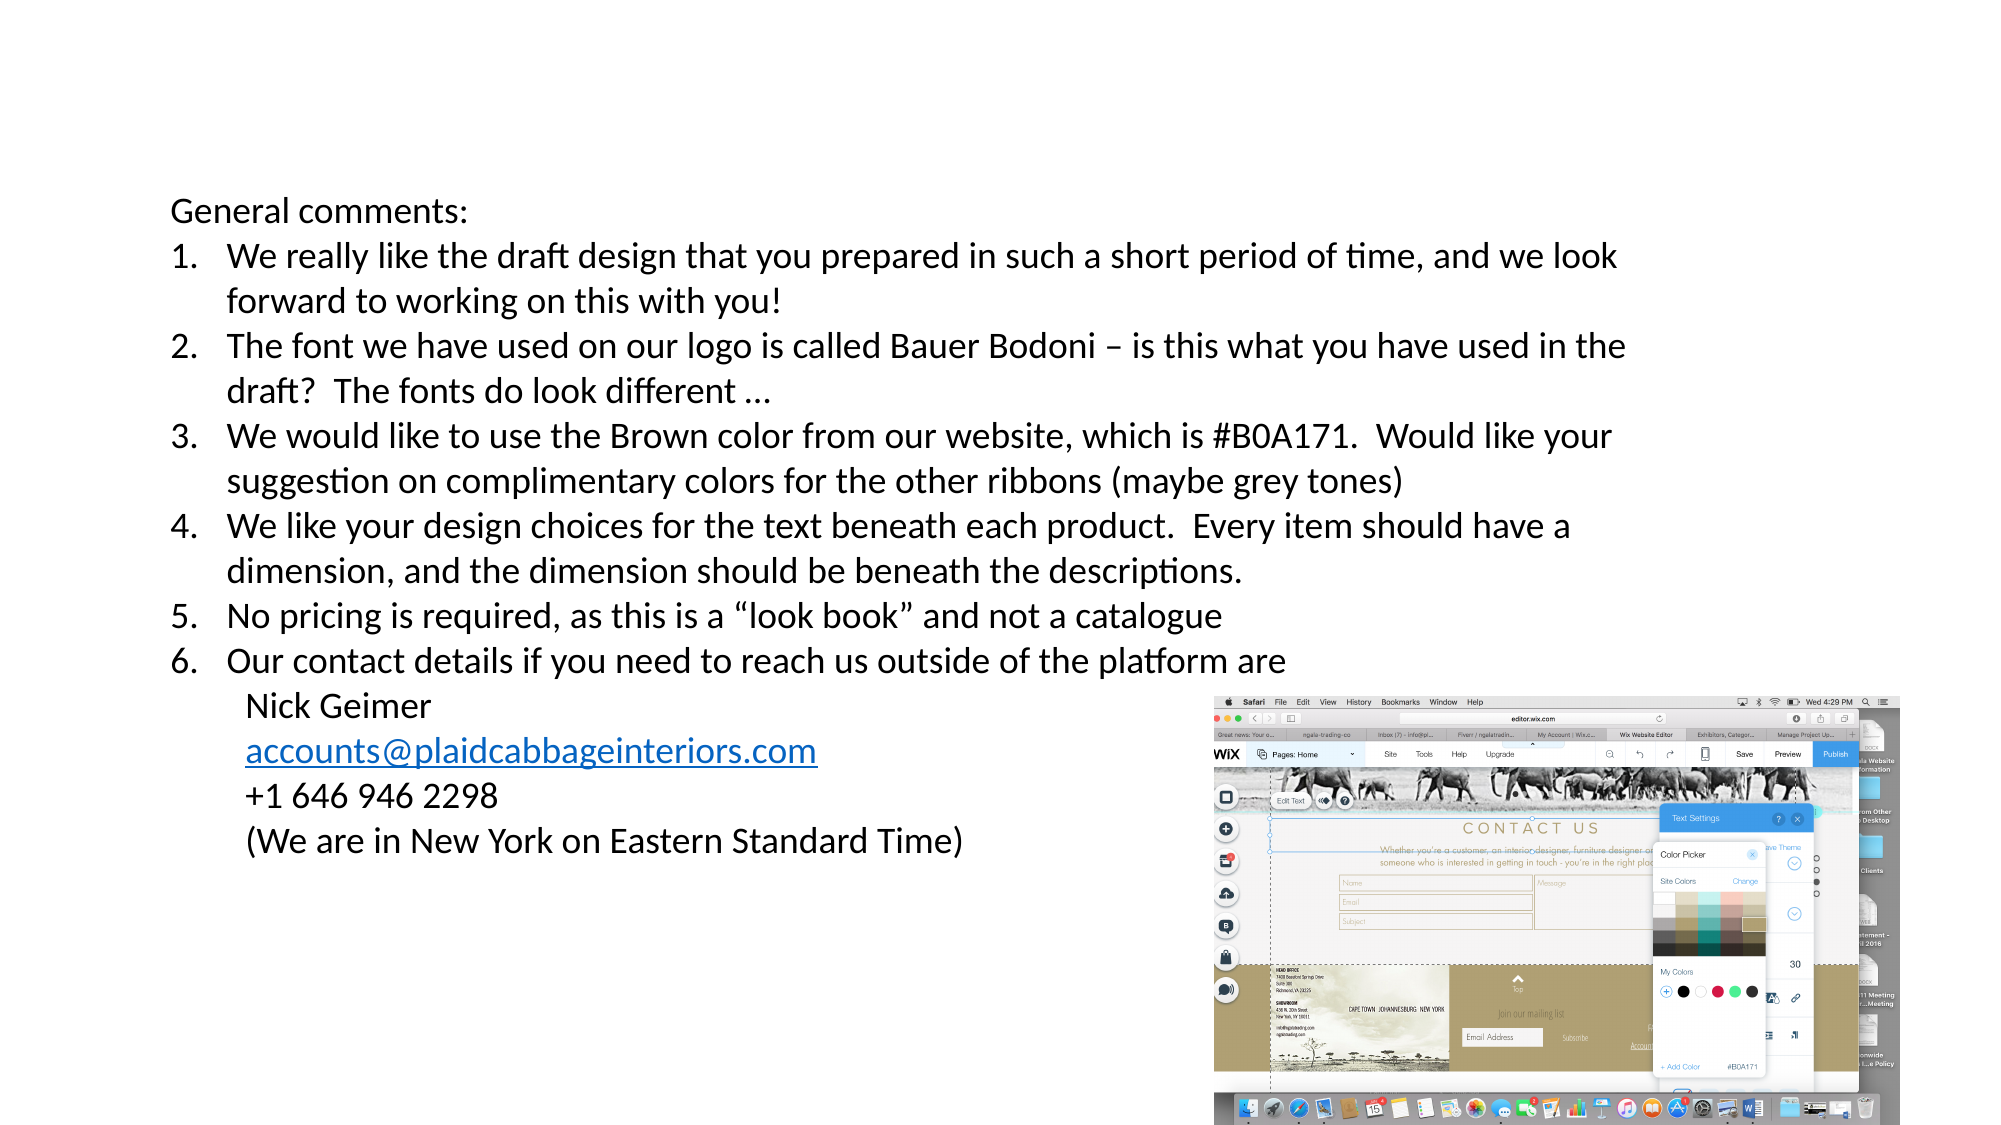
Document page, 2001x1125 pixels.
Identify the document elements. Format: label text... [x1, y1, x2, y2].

text_box General comments: We really like the draft design that you prepared in such a short period of time, and we look forward to working on this with you! The font we have used on our logo is called Bauer Bodoni – is this what you have used in the draft? The fonts do look different … We would like to use the Brown color from our website, which is #B0A171. Would like your suggestion on complimentary colors for the other ribbons (maybe grey tones) We like your design choices for the text beneath each product. Every item should have a dimension, and the dimension should be beneath the descriptions. No pricing is required, as this is a “look book” and not a catalogue Our contact details if you need to reach us outside of the platform are Nick Geimer accounts@plaidcabbageinteriors.com +1 646 946 2298 (We are in New York on Eastern Standard Time) [155, 178, 1672, 285]
picture [1214, 696, 1900, 1125]
